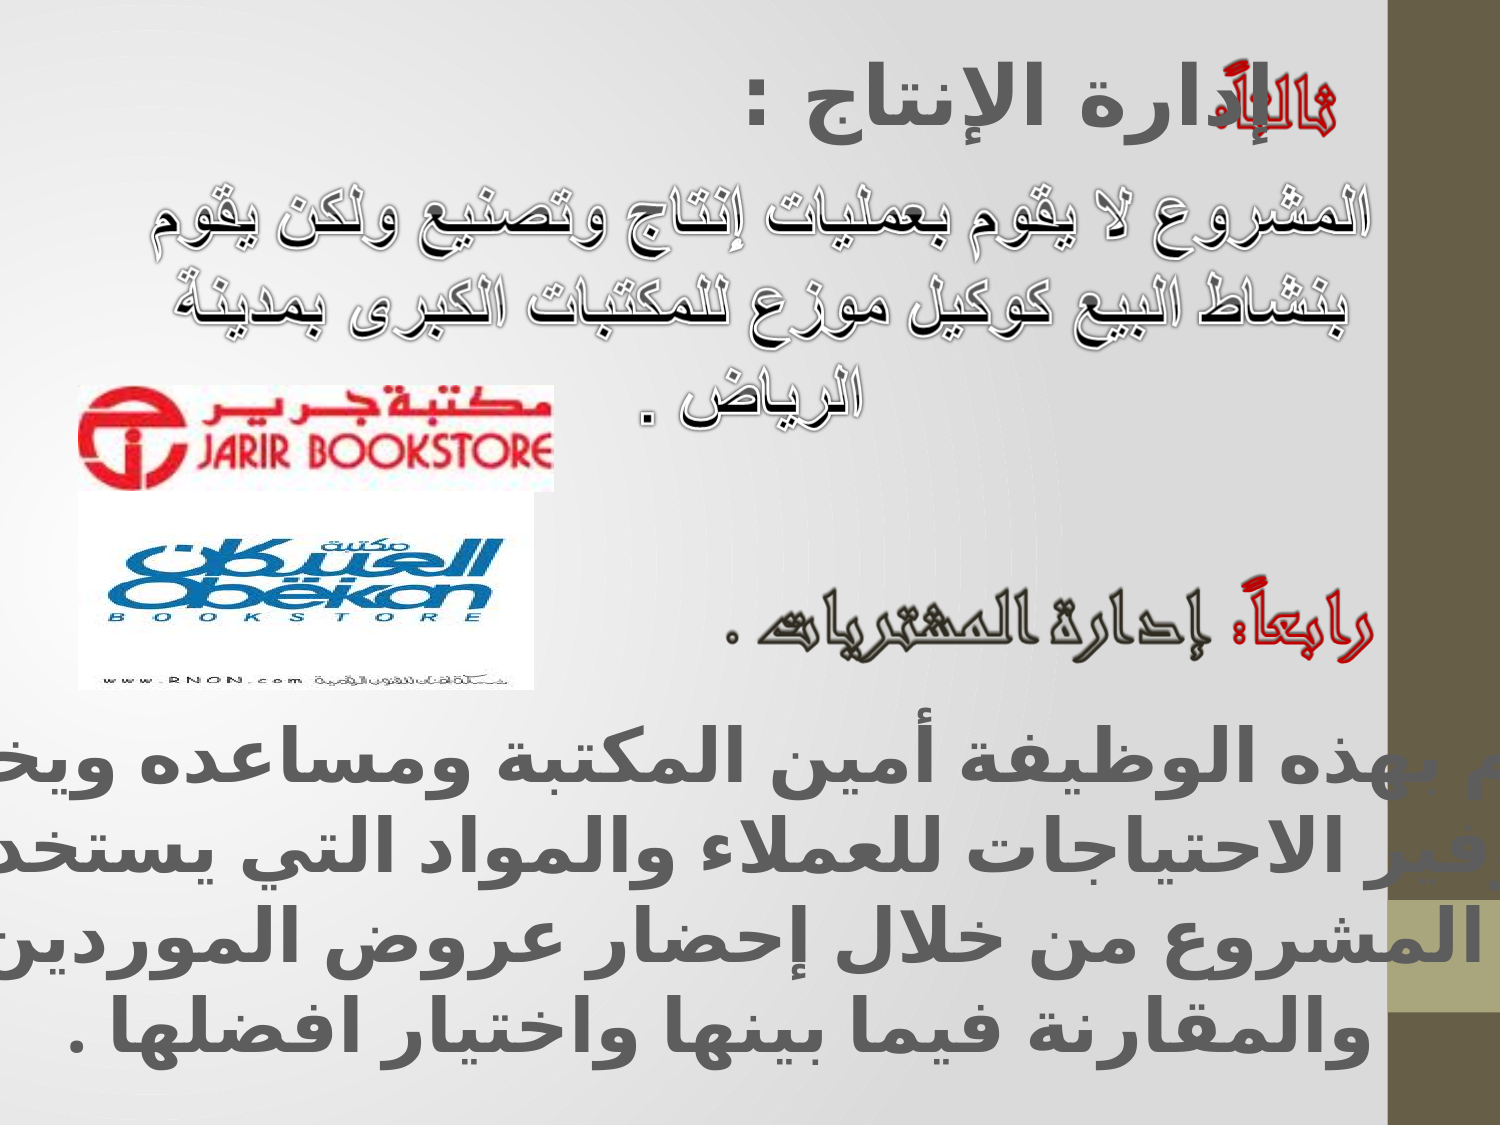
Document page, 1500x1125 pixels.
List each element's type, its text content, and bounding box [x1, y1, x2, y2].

text_box إدارة الإنتاج : [725, 34, 1136, 135]
text_box يقوم بهذه الوظيفة أمين المكتبة ومساعده ويختصان بتوفير الاحتياجات للعملاء والمواد التي يستخدمها المشروع من خلال إحضار عروض الموردين والمقارنة فيما بينها واختيار افضلها . [0, 609, 1500, 1075]
picture [553, 536, 1430, 728]
picture [77, 30, 1422, 691]
